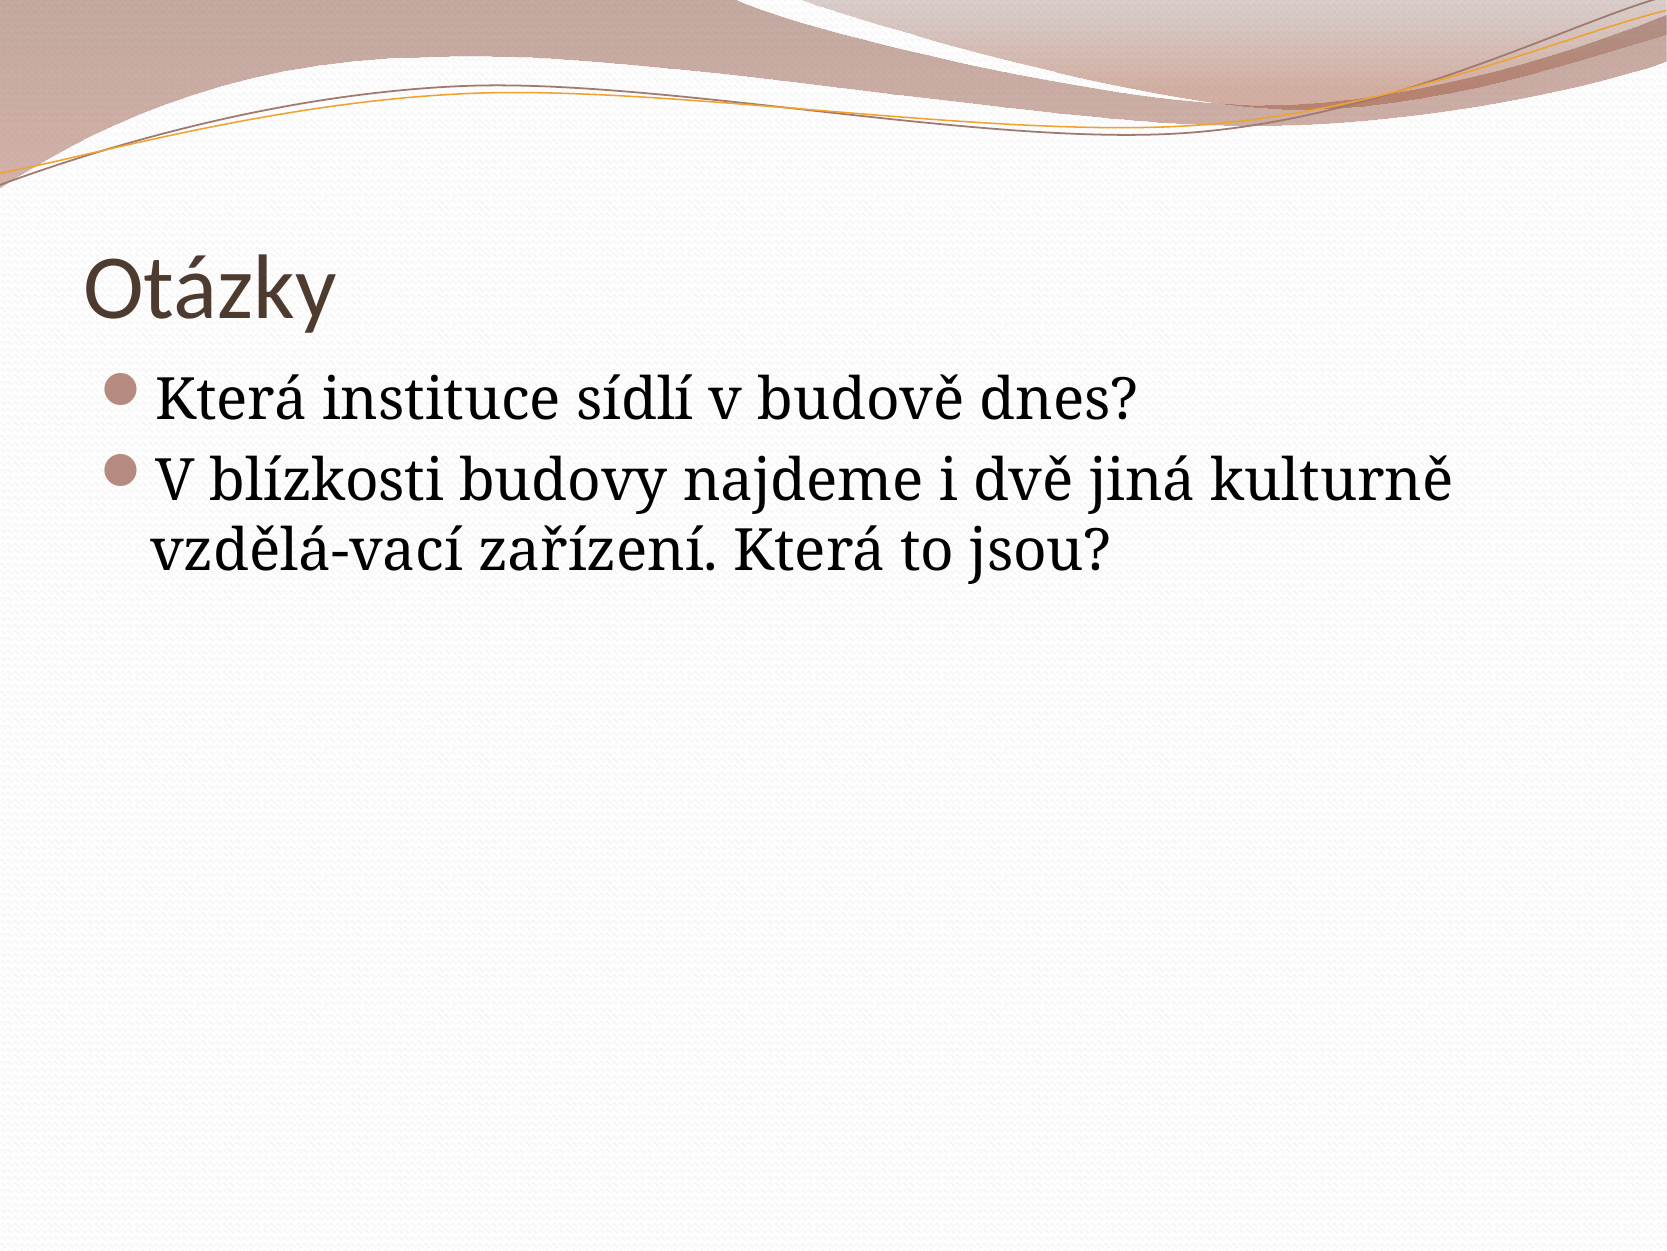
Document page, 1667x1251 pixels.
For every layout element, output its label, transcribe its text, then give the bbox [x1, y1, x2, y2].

list Která instituce sídlí v budově dnes? V blízkosti budovy najdeme i dvě jiná kulturně vzdělá-vací zařízení. Která to jsou? [83, 352, 1584, 1153]
title Otázky [83, 128, 1584, 337]
